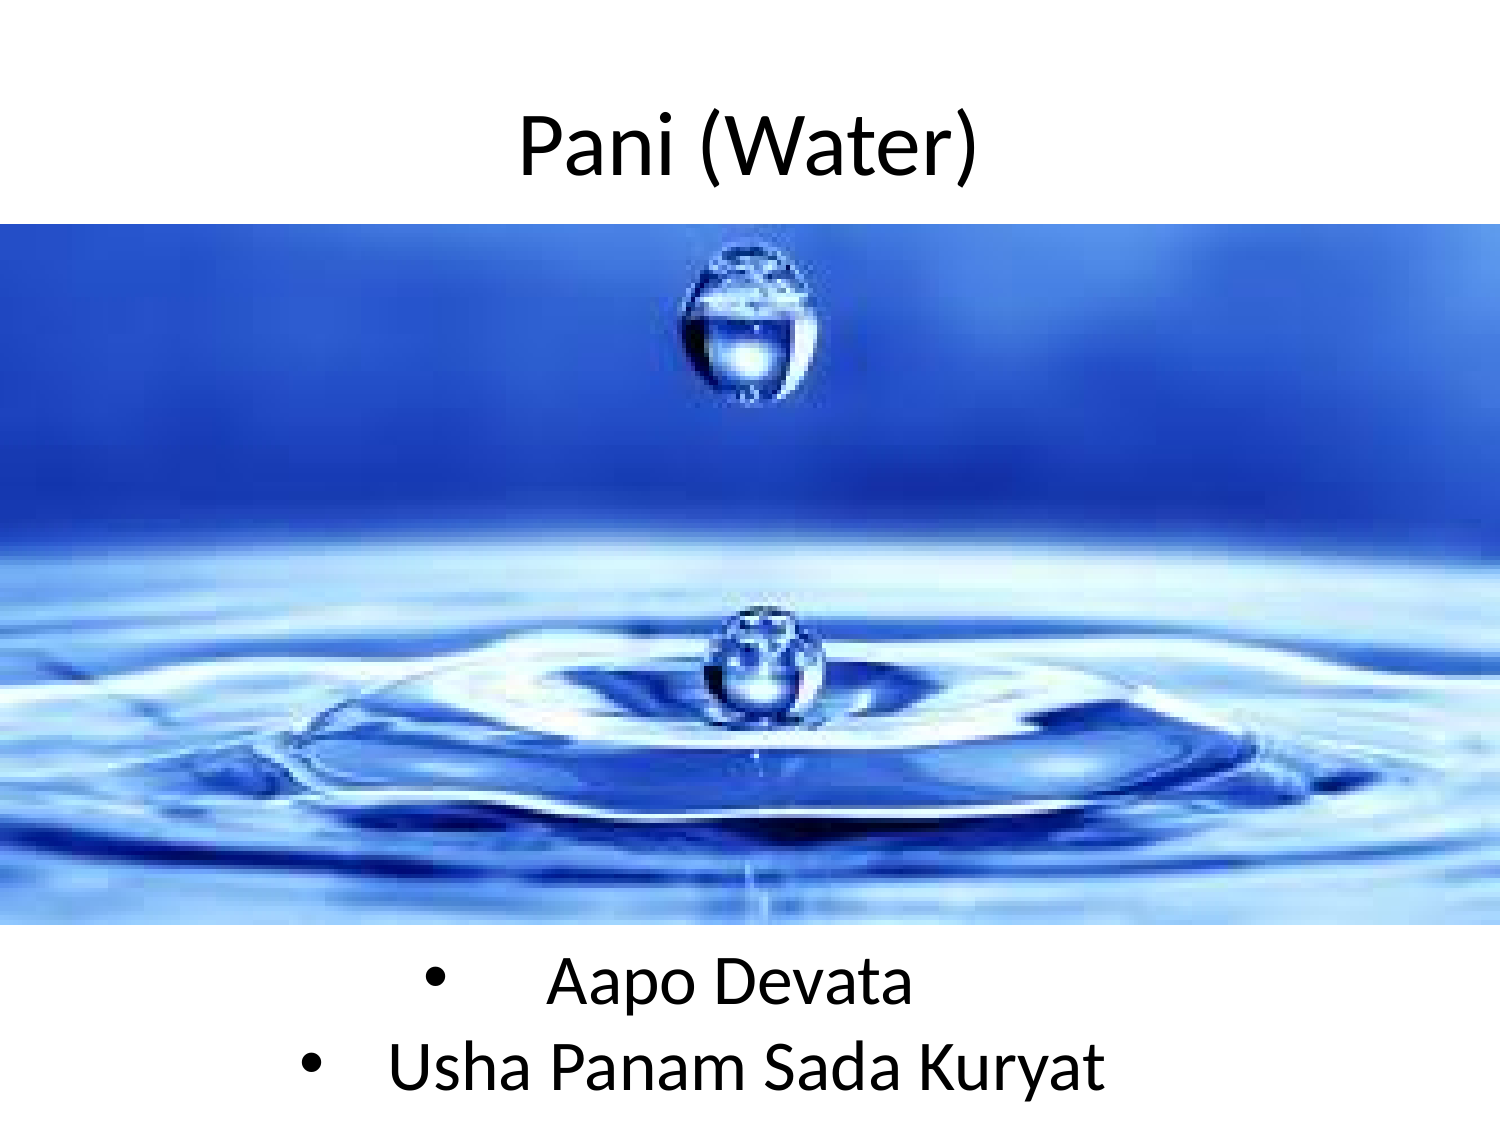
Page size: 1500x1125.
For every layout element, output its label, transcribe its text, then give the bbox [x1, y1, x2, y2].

title Pani (Water) [75, 45, 1425, 223]
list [0, 224, 1500, 926]
text_box Aapo Devata Usha Panam Sada Kuryat [62, 934, 1413, 1113]
